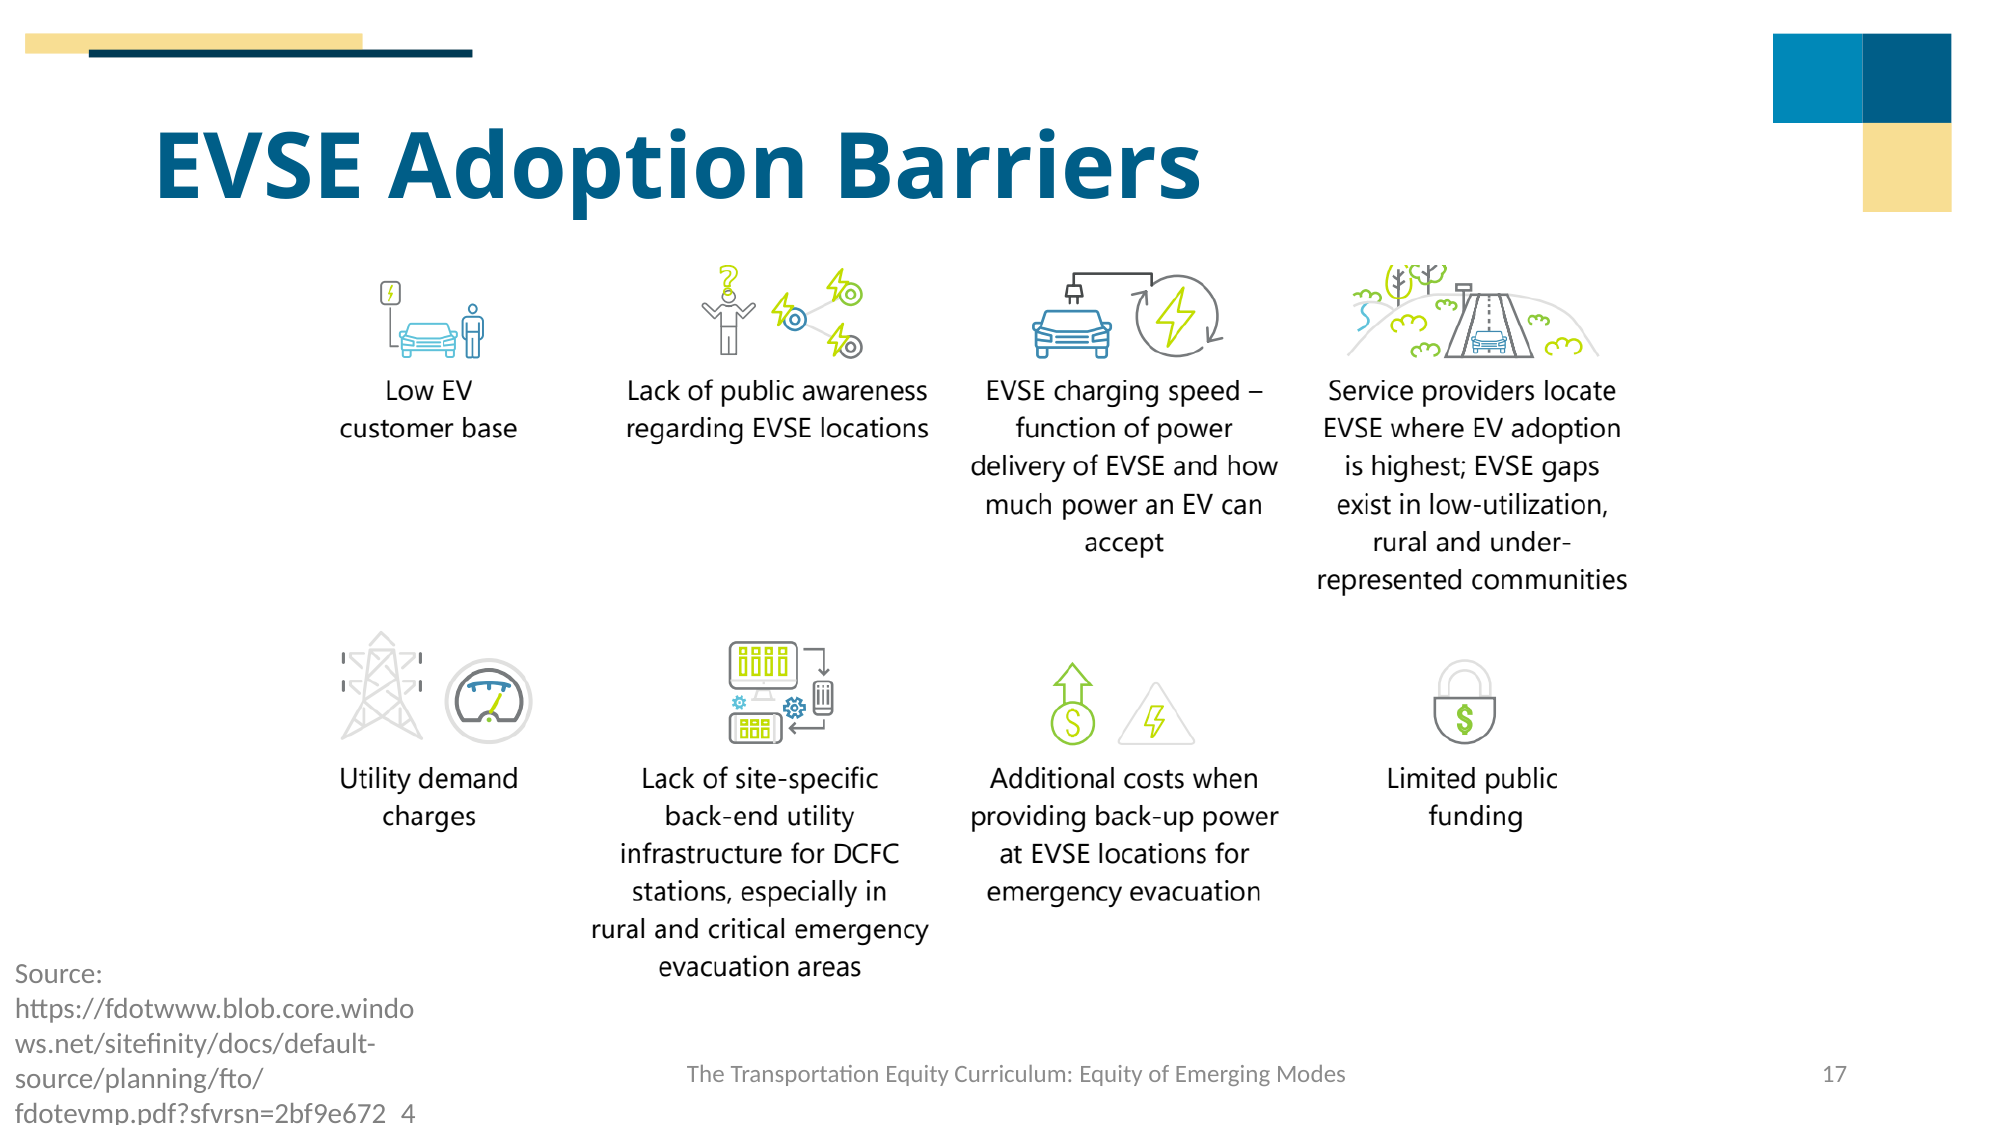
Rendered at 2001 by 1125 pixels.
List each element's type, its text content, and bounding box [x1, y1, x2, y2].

footer The Transportation Equity Curriculum: Equity of Emerging Modes [662, 1042, 1372, 1103]
picture [254, 265, 1638, 983]
slide_number 17 [1412, 1042, 1863, 1103]
text_box Source: https://fdotwww.blob.core.windows.net/sitefinity/docs/default-source/planning/fto/fdotevmp.pdf?sfvrsn=2bf9e672_4 [0, 946, 438, 1125]
title EVSE Adoption Barriers [137, 59, 1863, 278]
